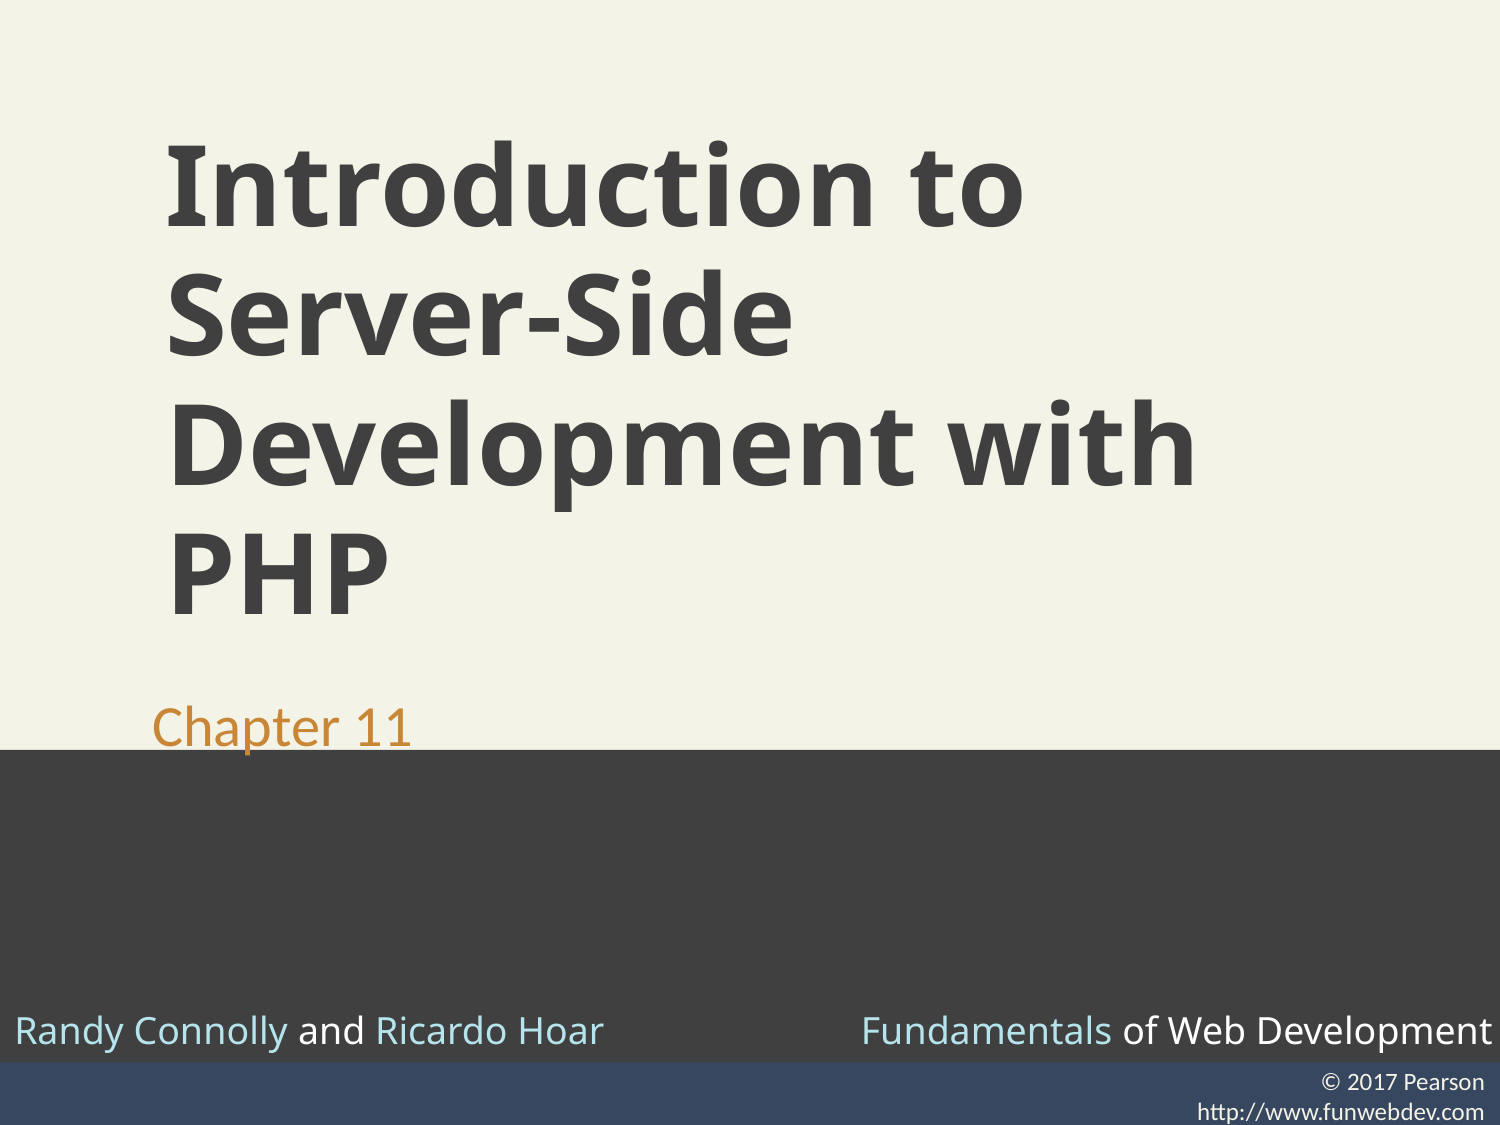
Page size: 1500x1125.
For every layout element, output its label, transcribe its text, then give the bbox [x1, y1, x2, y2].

subtitle Chapter 11 [137, 680, 1038, 769]
title Introduction to Server-Side Development with PHP [150, 112, 1376, 575]
